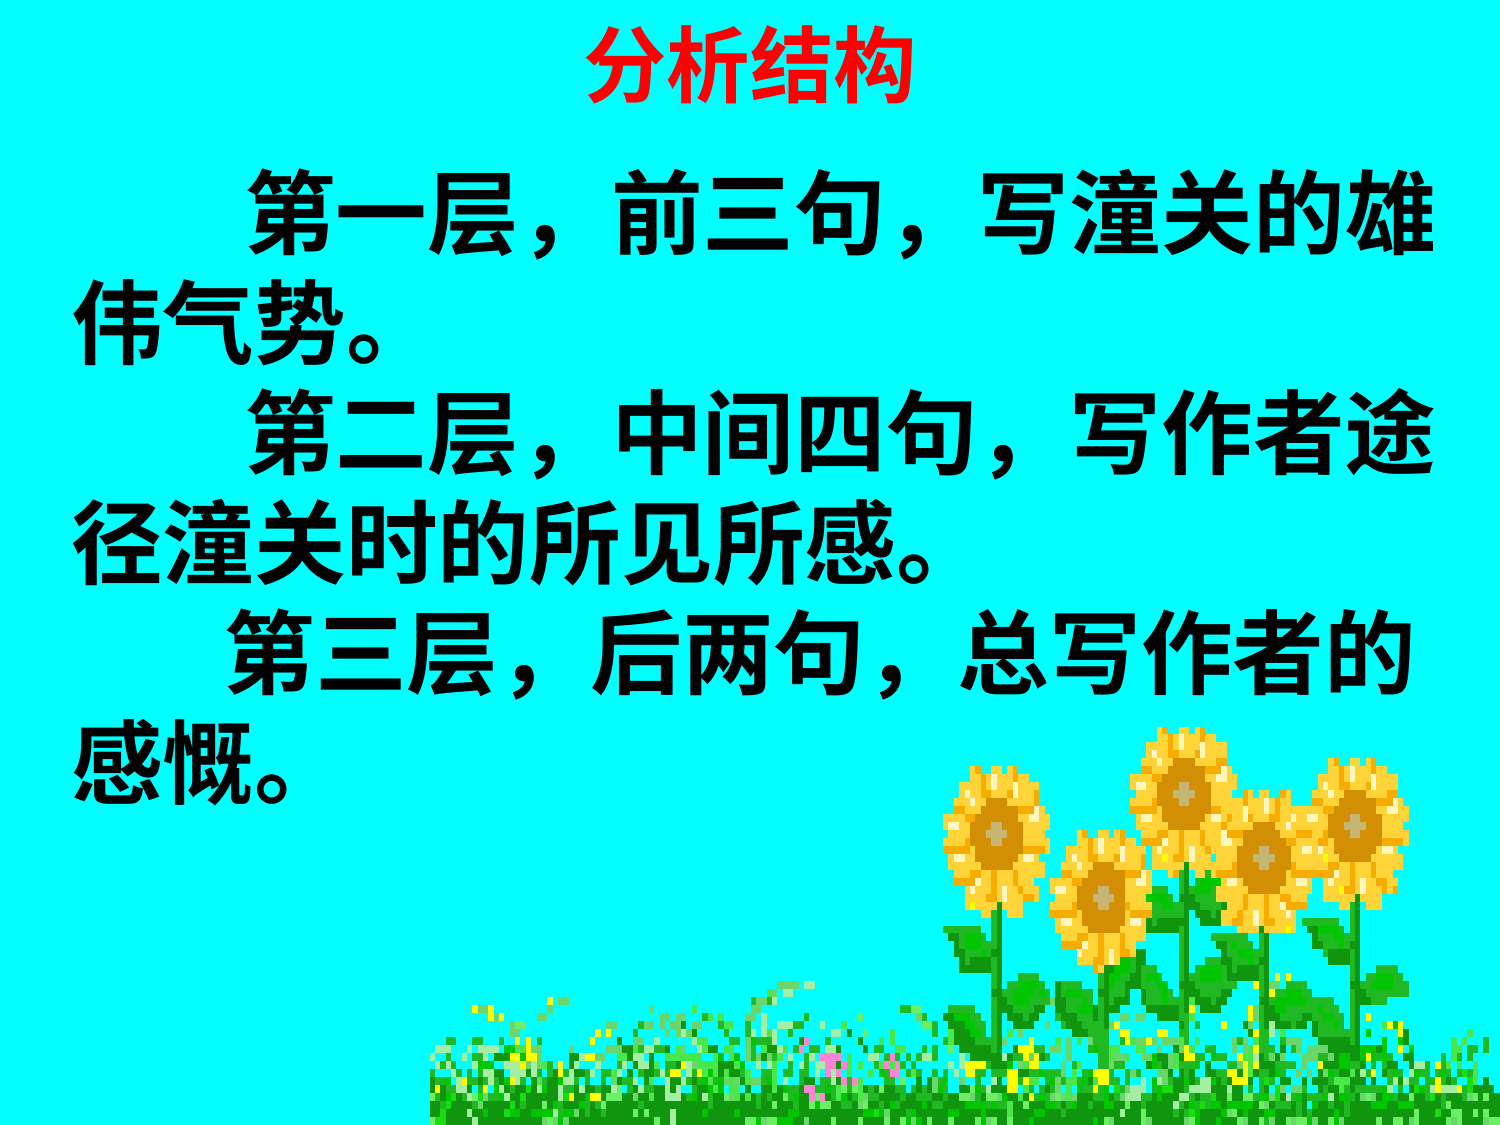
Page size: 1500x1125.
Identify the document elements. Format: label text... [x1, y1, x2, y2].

list 第一层，前三句，写潼关的雄伟气势。 第二层，中间四句，写作者途径潼关时的所见所感。 第三层，后两句，总写作者的感慨。 [0, 148, 1500, 1125]
picture [430, 727, 1500, 1125]
title 分析结构 [74, 0, 1426, 126]
